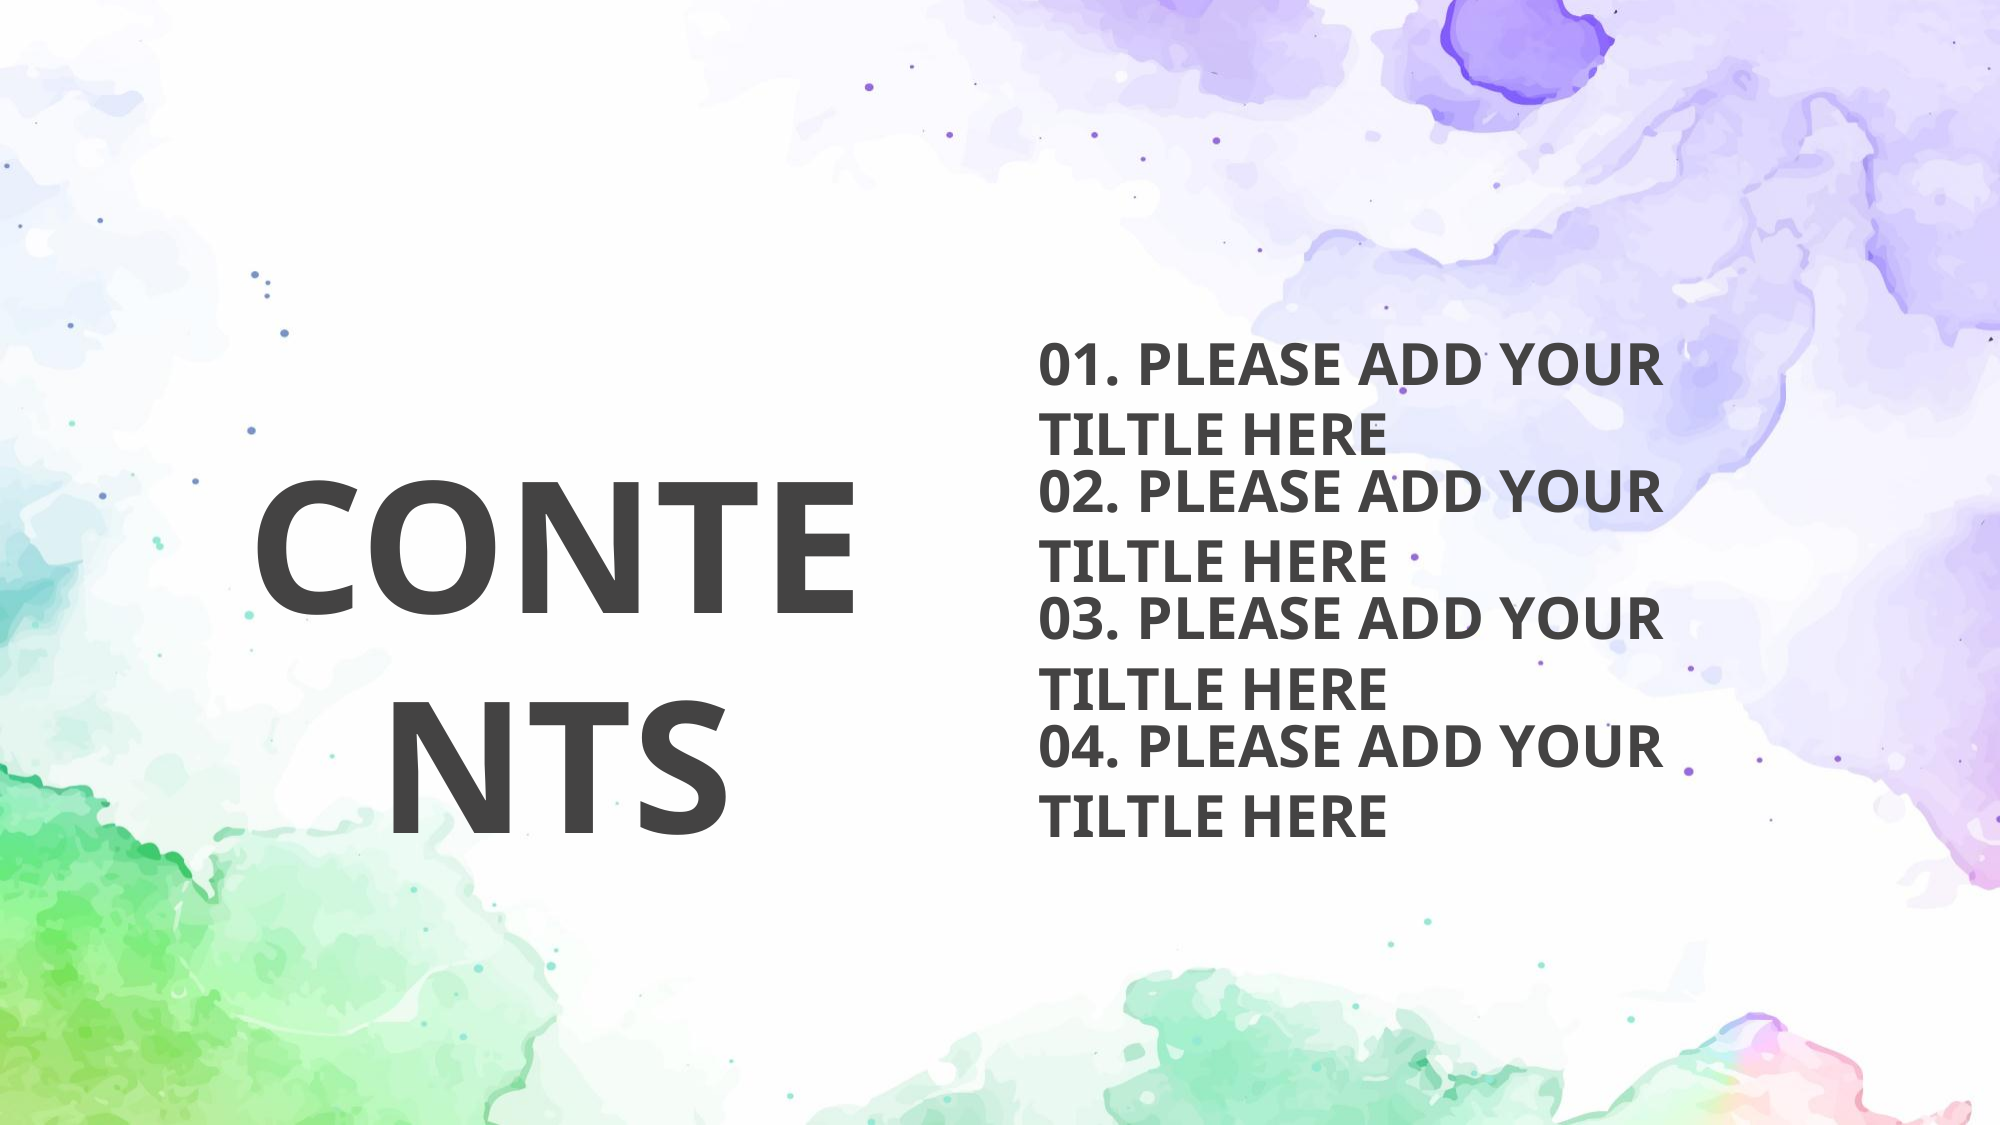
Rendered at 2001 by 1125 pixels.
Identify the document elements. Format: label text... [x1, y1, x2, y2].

text_box 03. PLEASE ADD YOUR TILTLE HERE [1023, 574, 1847, 701]
text_box CONTENTS [167, 423, 945, 676]
text_box 04. PLEASE ADD YOUR TILTLE HERE [1023, 701, 1847, 857]
picture [0, 0, 2000, 1125]
text_box 01. PLEASE ADD YOUR TILTLE HERE [1023, 319, 1847, 447]
text_box 02. PLEASE ADD YOUR TILTLE HERE [1023, 447, 1847, 574]
